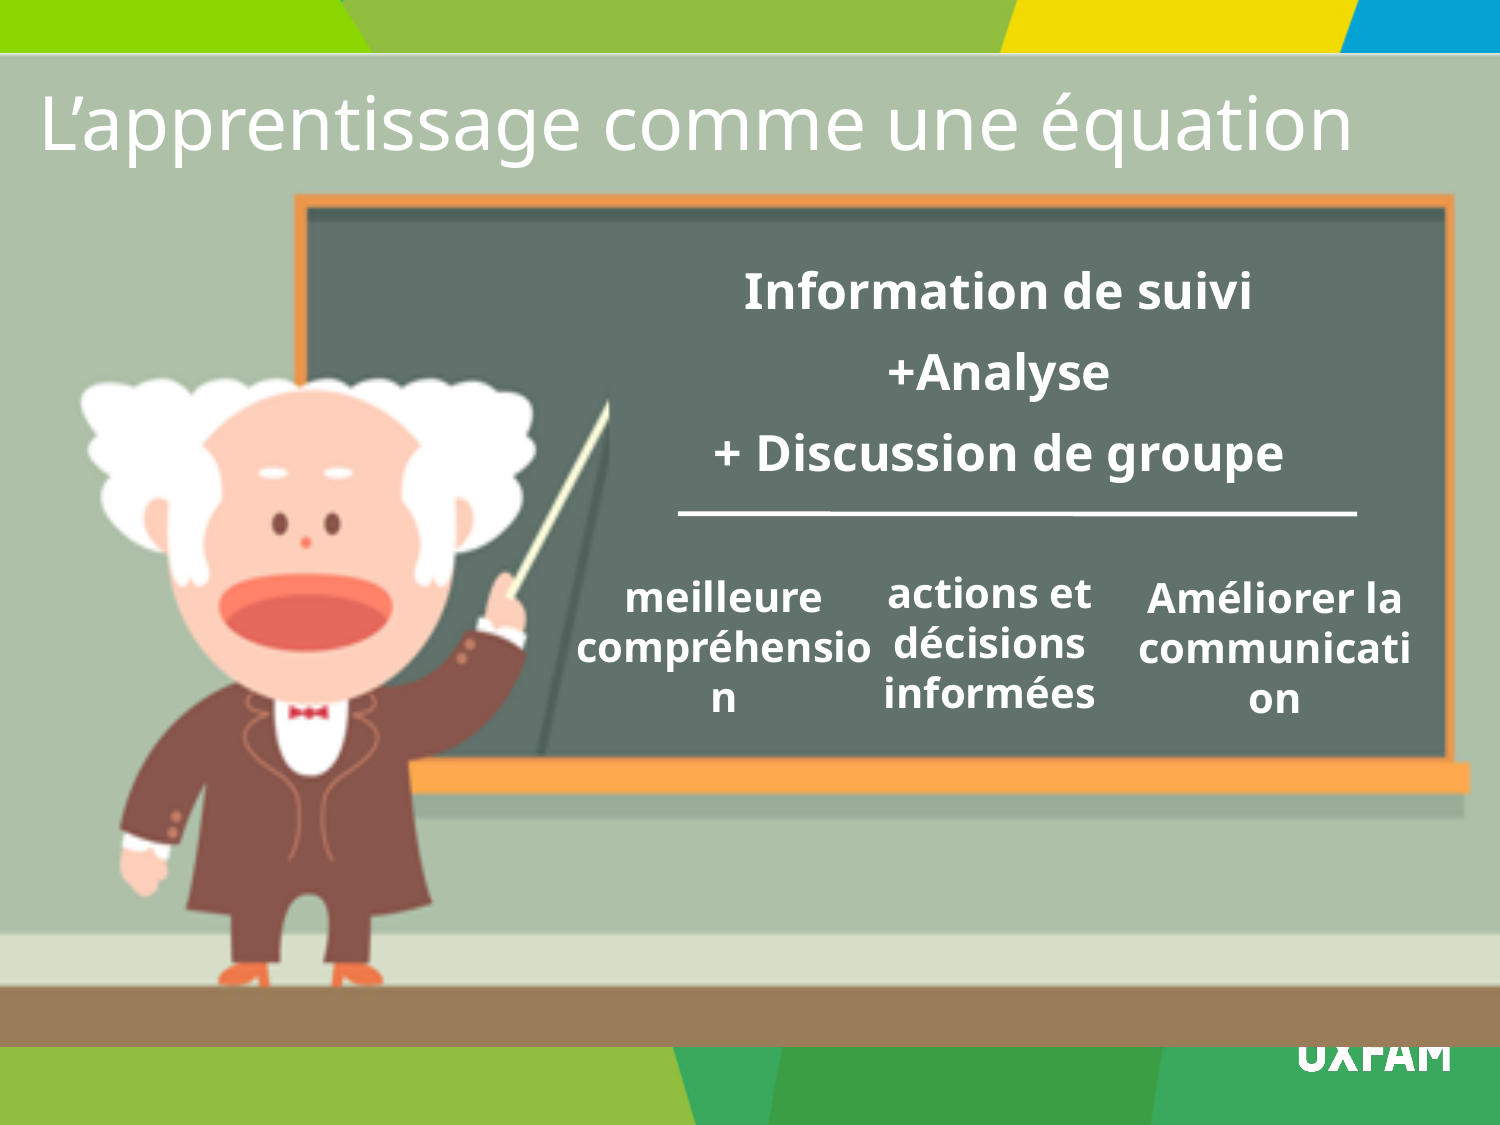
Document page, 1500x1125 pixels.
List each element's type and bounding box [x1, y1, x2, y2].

picture [0, 0, 1500, 1125]
text_box [556, 558, 1436, 686]
